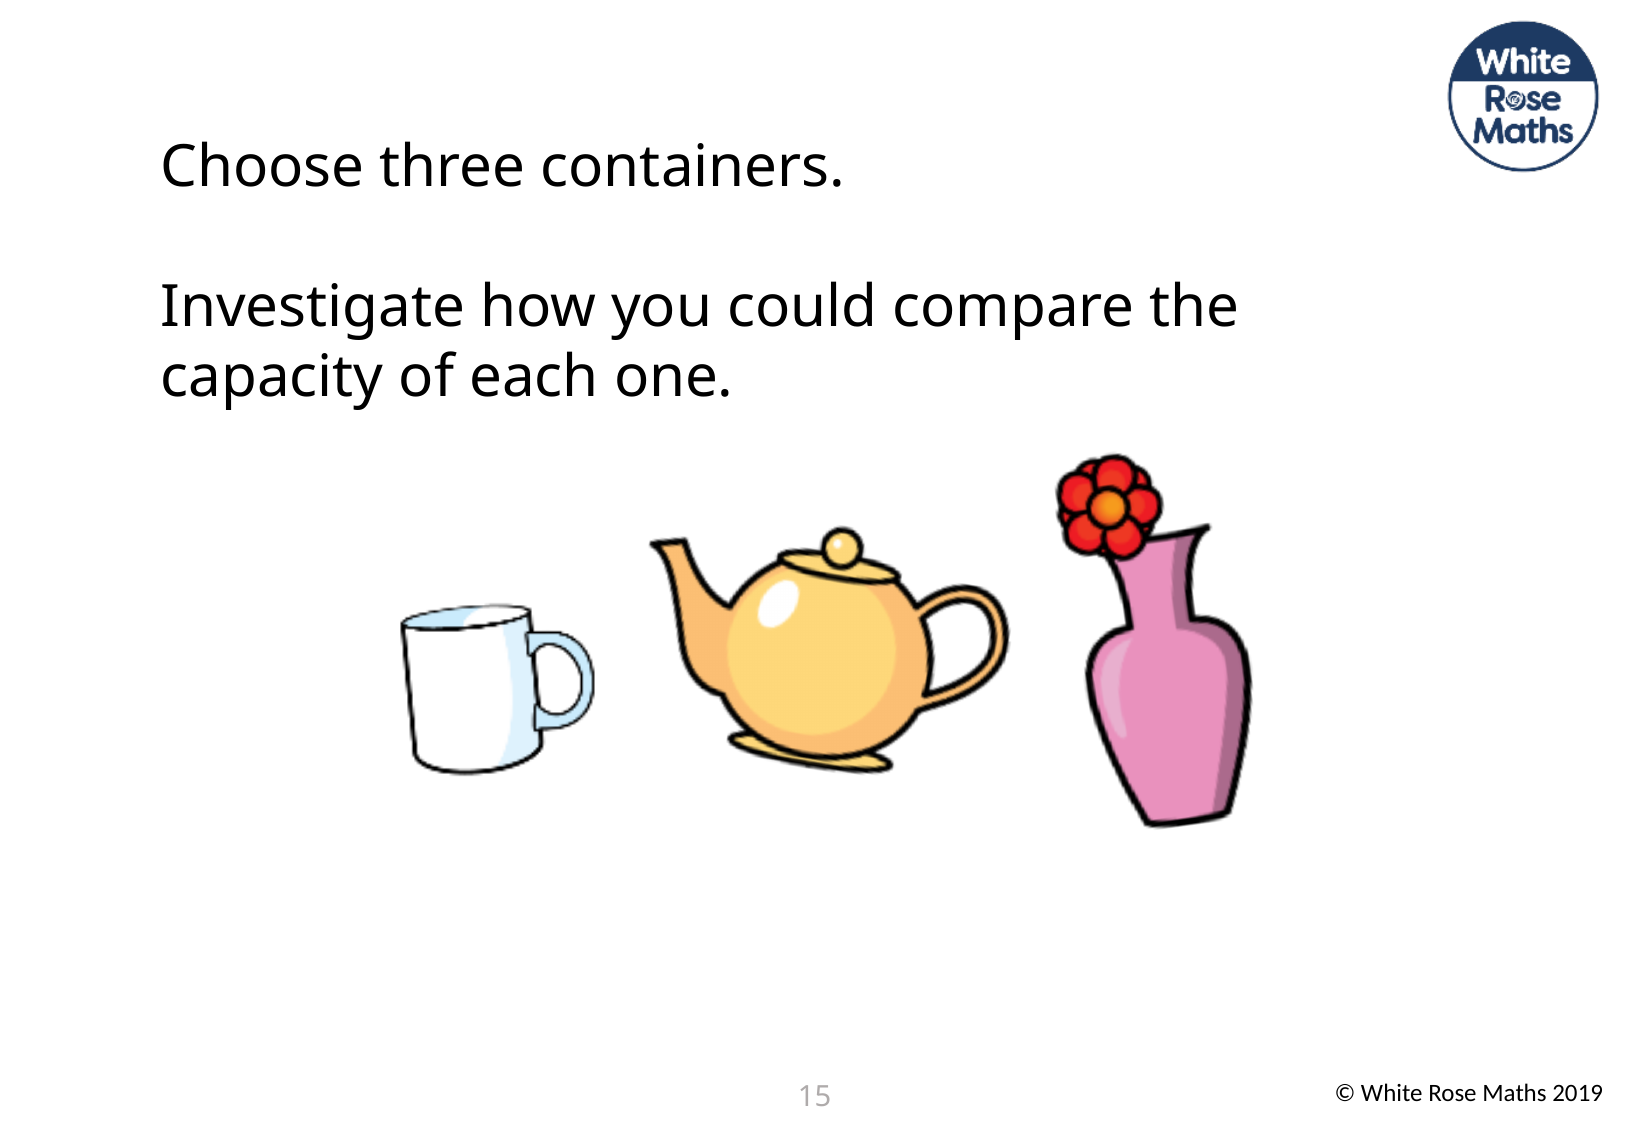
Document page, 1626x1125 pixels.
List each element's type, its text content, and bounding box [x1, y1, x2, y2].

slide_number 15 [776, 1069, 854, 1125]
picture [1444, 17, 1602, 175]
text_box Choose three containers. Investigate how you could compare the capacity of each one. [145, 120, 1468, 416]
picture [378, 271, 1357, 888]
